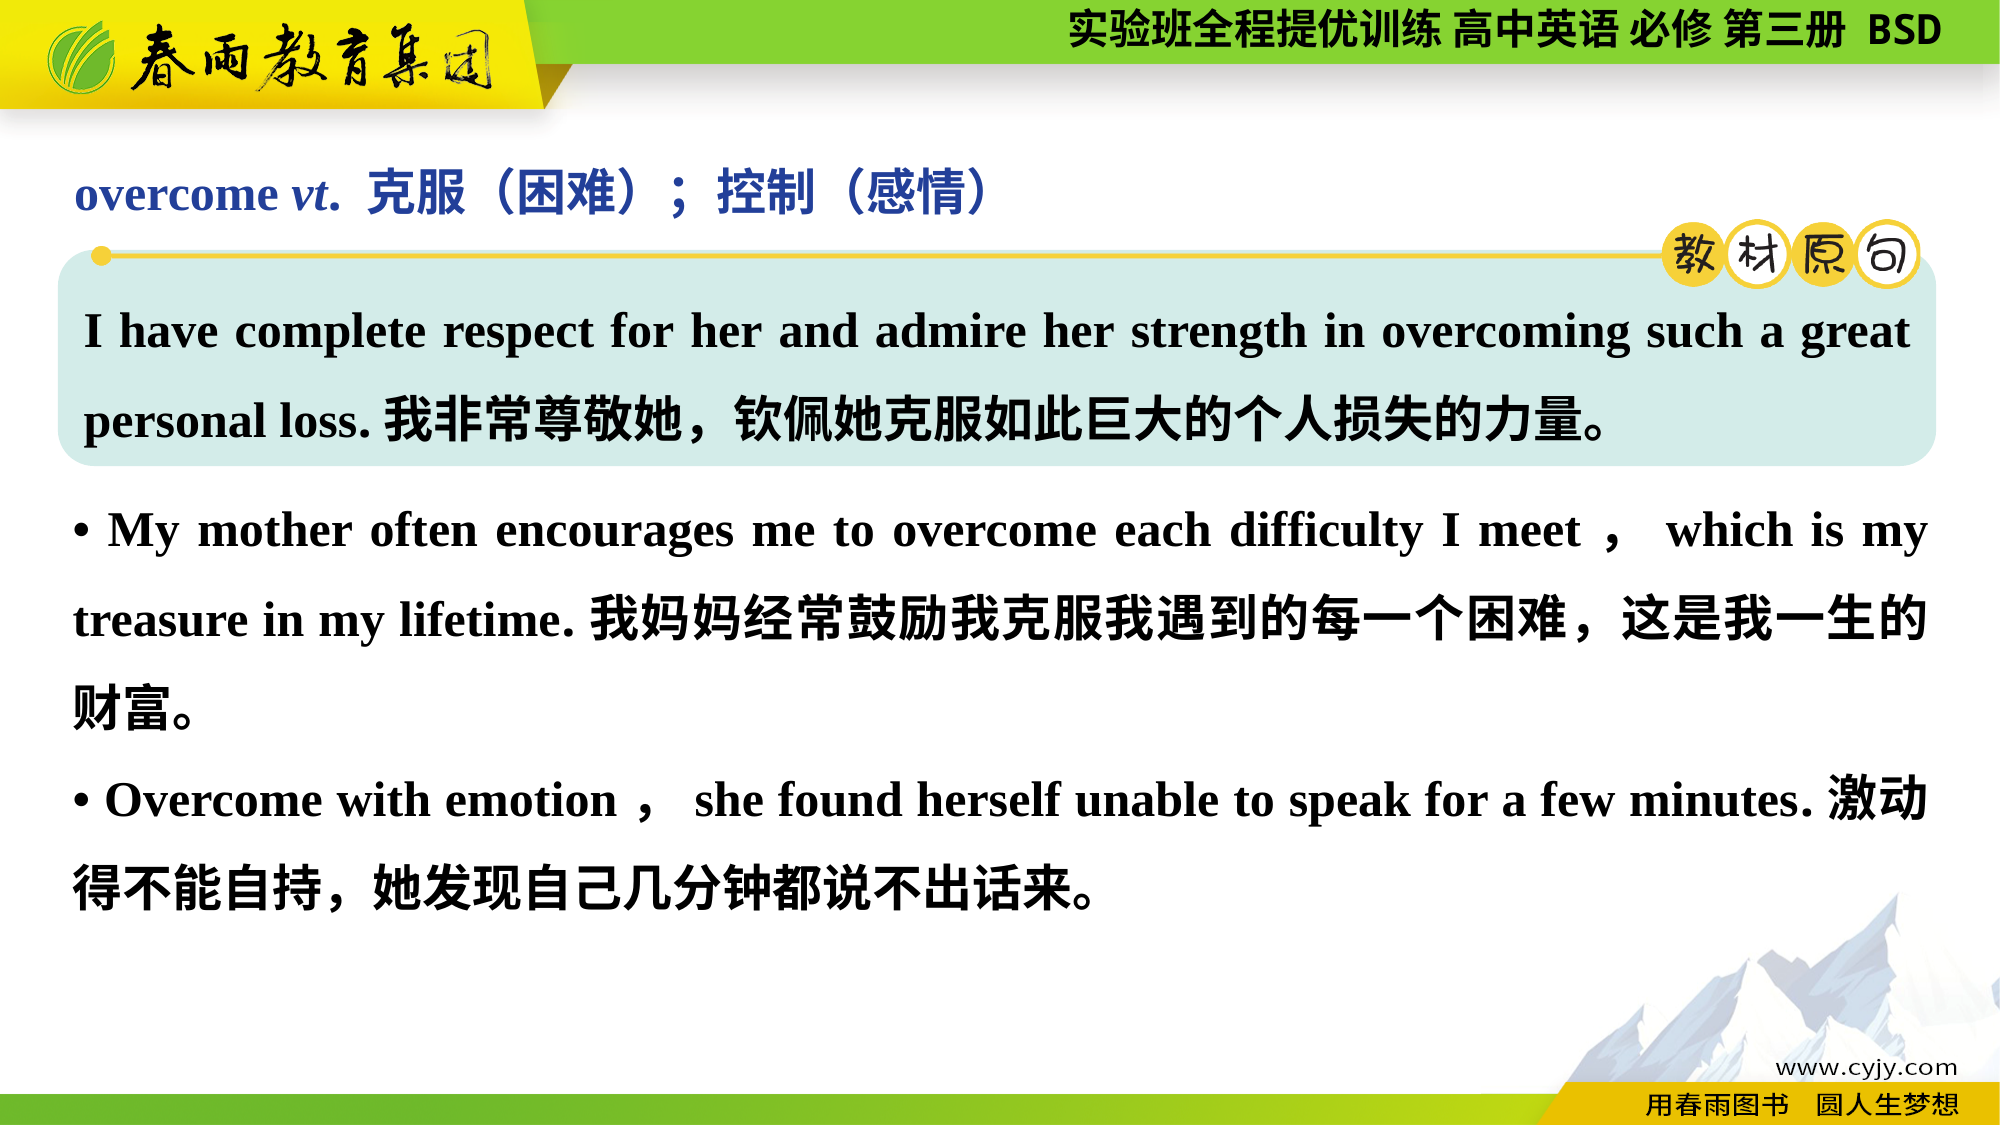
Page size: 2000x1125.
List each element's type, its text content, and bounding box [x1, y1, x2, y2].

text_box I have complete respect for her and admire her strength in overcoming such a great personal loss.我非常尊敬她，钦佩她克服如此巨大的个人损失的力量。 [57, 251, 1937, 459]
list overcome vt. 克服（困难）；控制（感情） [59, 122, 1944, 217]
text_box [90, 219, 1921, 319]
text_box • My mother often encourages me to overcome each difficulty I meet，which is my treasure in my lifetime.我妈妈经常鼓励我克服我遇到的每一个困难，这是我一生的财富。 • Overcome with emotion，she found herself unable to speak for a few minutes.激动得不能自持，她发现自己几分钟都说不出话来。 [57, 459, 1944, 924]
picture [0, 0, 2000, 1125]
